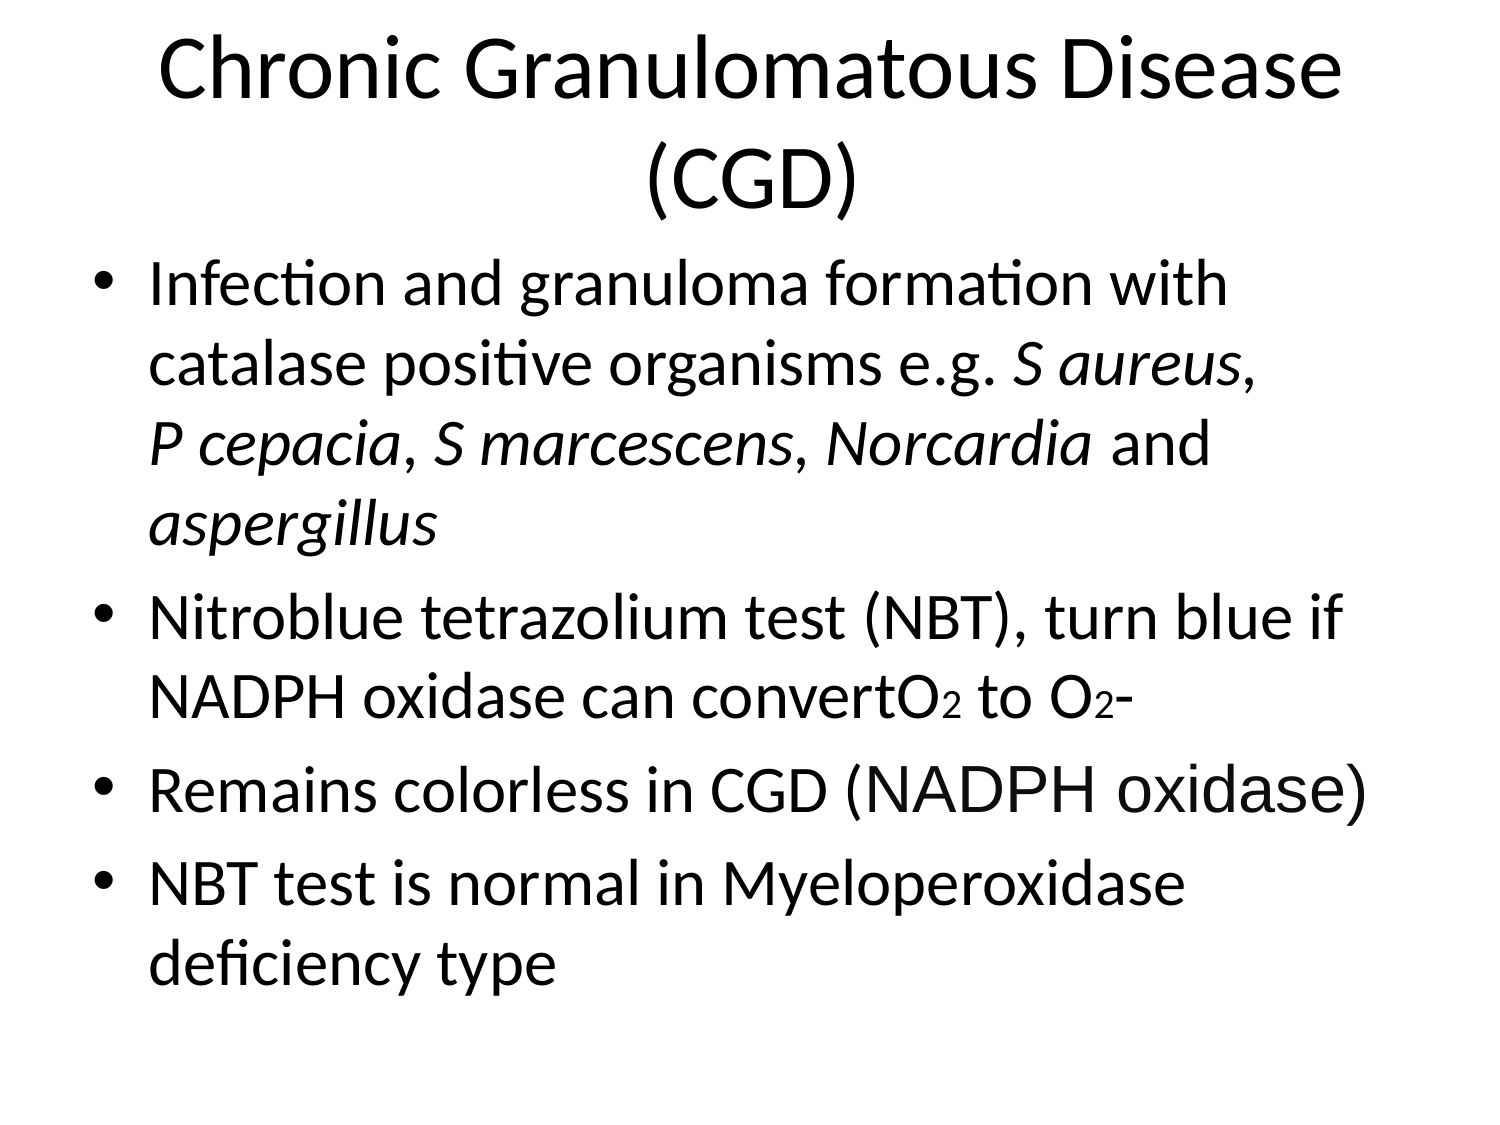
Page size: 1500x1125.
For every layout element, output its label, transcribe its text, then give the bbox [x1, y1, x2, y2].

title Chronic Granulomatous Disease (CGD) [77, 23, 1428, 211]
list Infection and granuloma formation with catalase positive organisms e.g. S aureus, P cepacia, S marcescens, Norcardia and aspergillus Nitroblue tetrazolium test (NBT), turn blue if NADPH oxidase can convertO2 to O2- Remains colorless in CGD (NADPH oxidase) NBT test is normal in Myeloperoxidase deficiency type [77, 231, 1428, 975]
